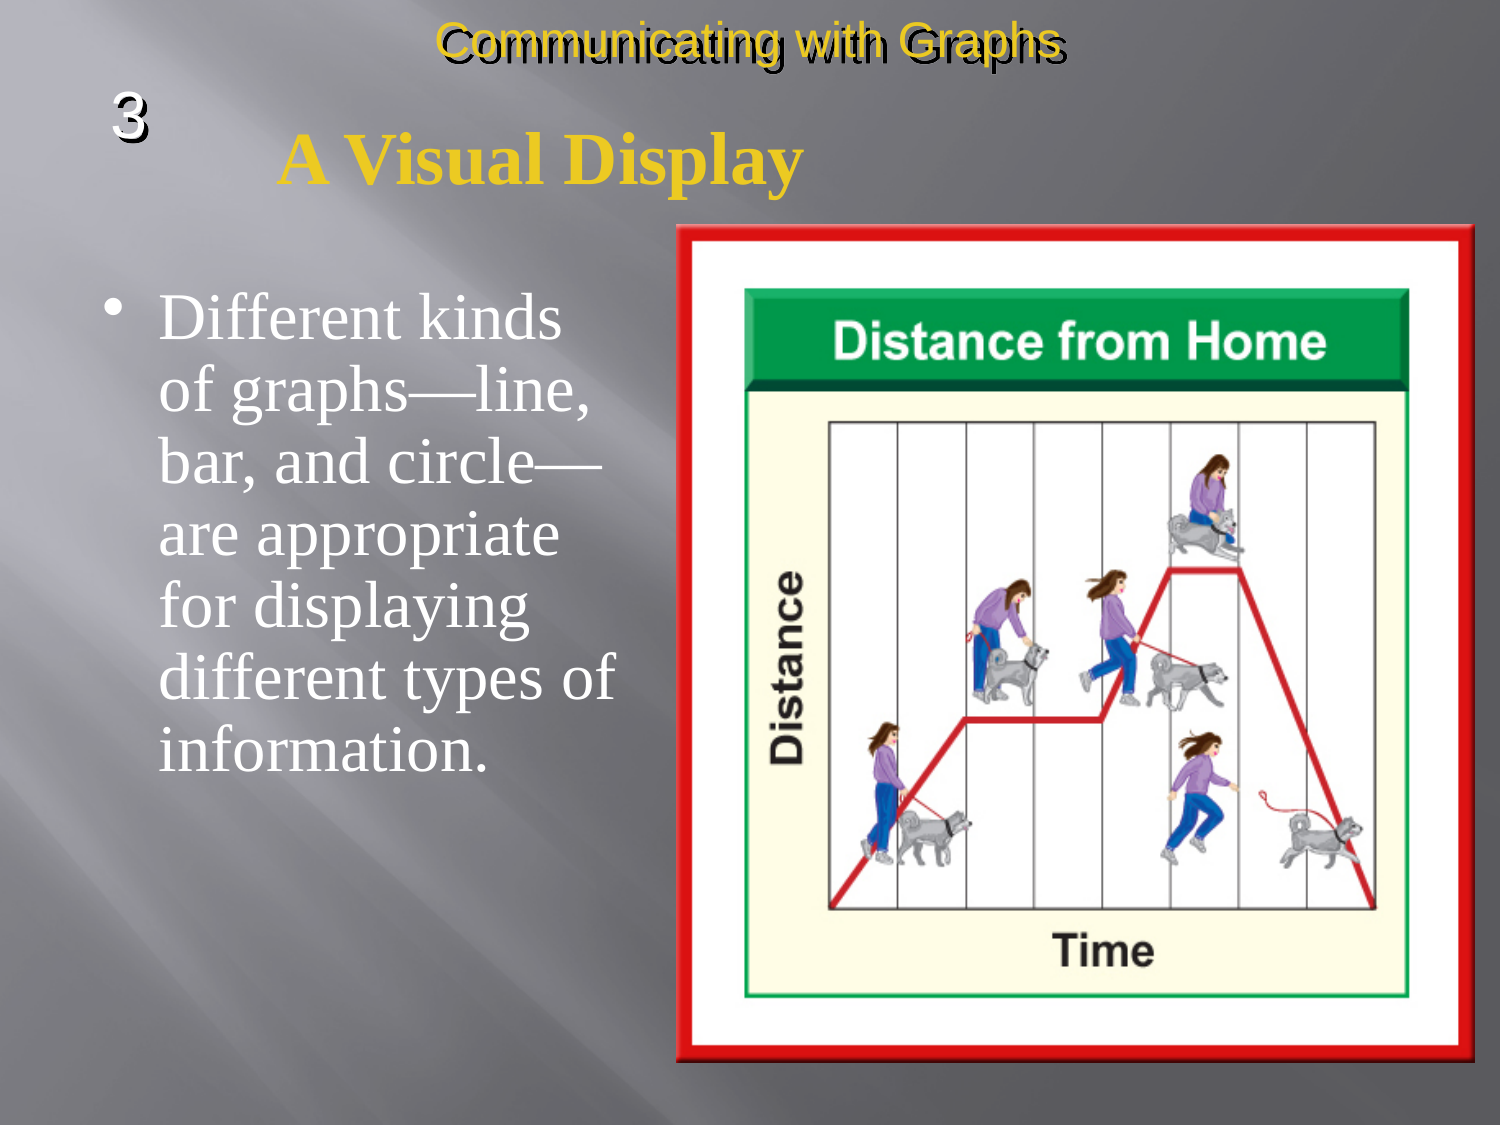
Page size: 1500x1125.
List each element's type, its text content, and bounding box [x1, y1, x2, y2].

text_box Different kinds of graphs—line, bar, and circle—are appropriate for displaying different types of information. [87, 274, 650, 794]
text_box Communicating with Graphs [419, 0, 1077, 75]
text_box 3 [95, 64, 163, 160]
picture [675, 224, 1476, 1063]
text_box A Visual Display [261, 112, 821, 209]
